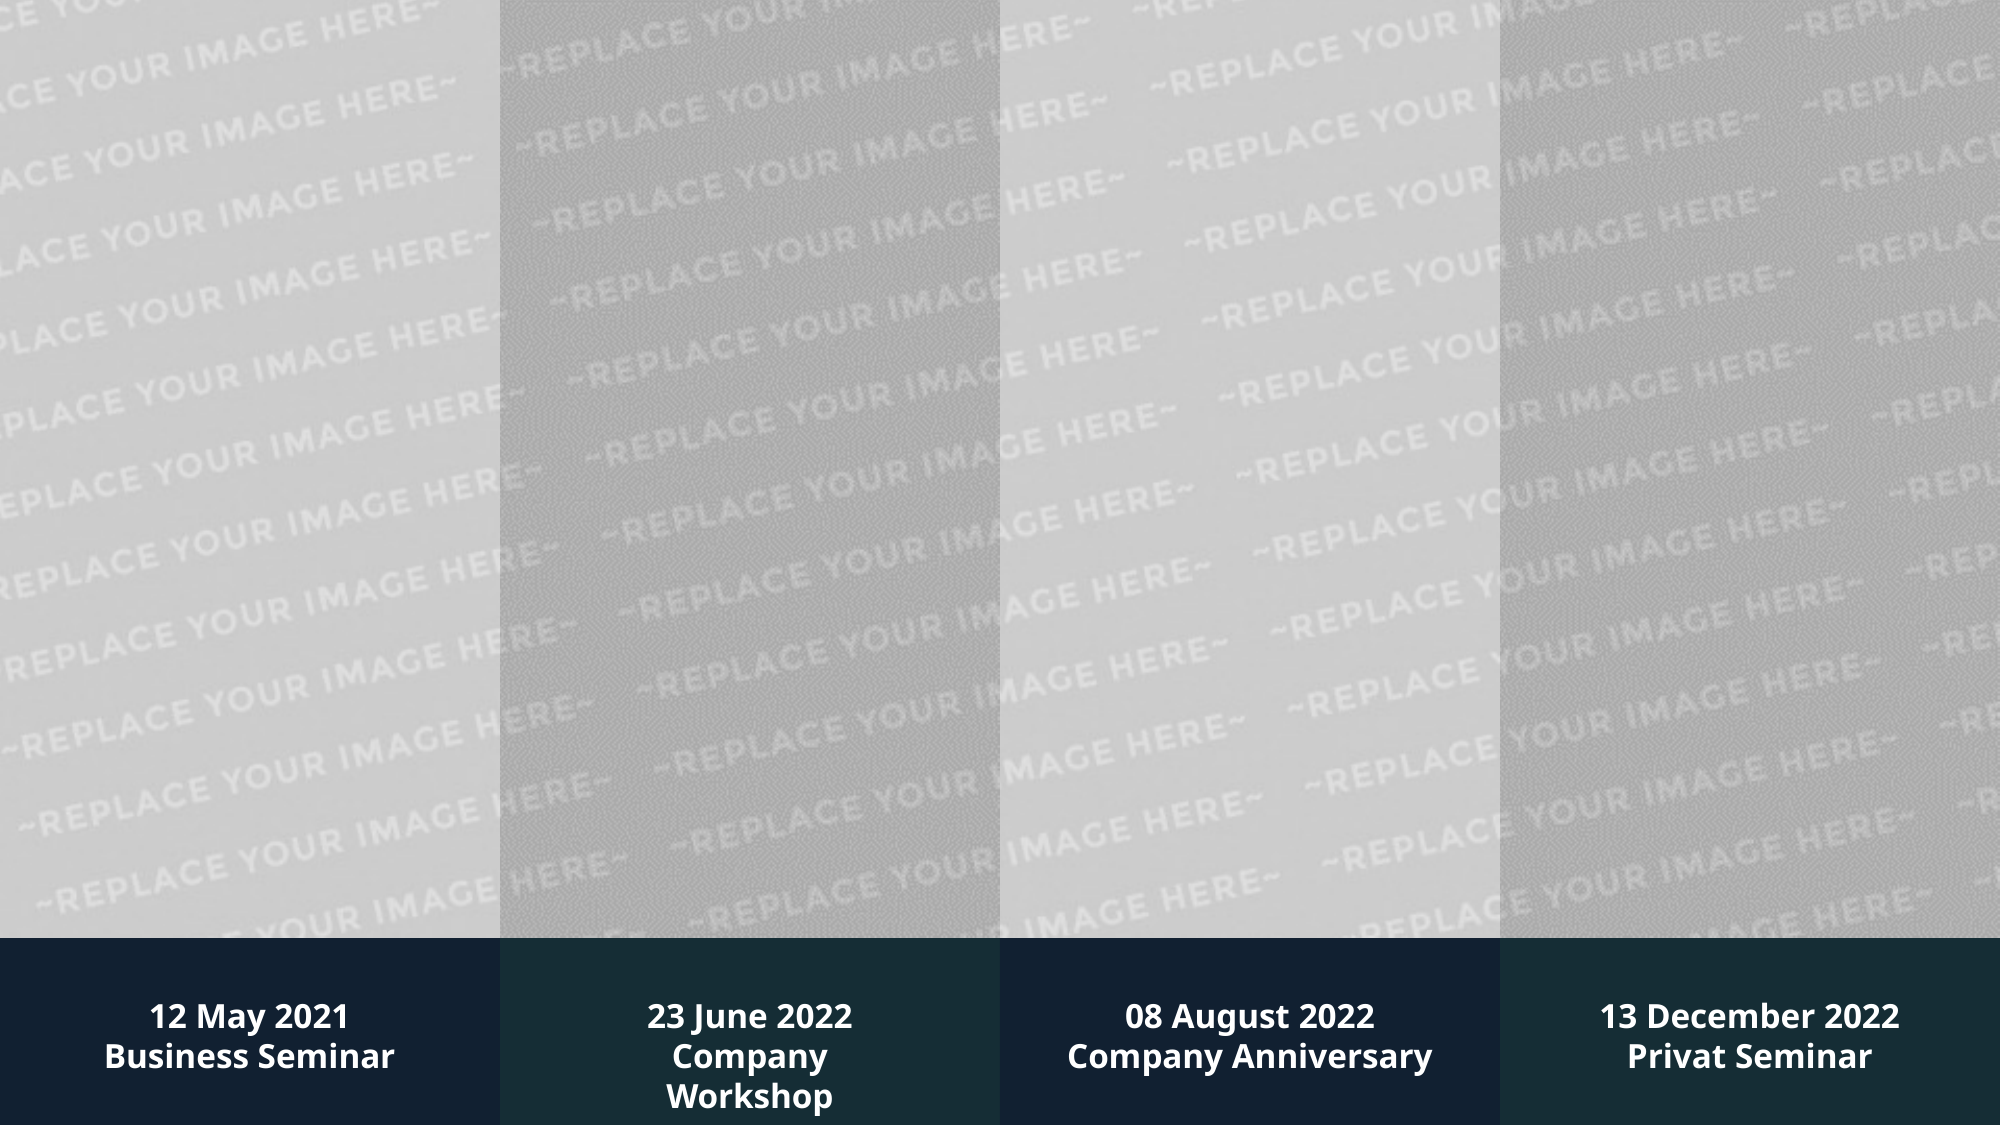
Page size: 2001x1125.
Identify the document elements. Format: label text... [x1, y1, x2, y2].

text_box [0, 938, 499, 1125]
text_box 12 May 2021 Business Seminar [83, 987, 417, 1083]
text_box 13 December 2022 Privat Seminar [1583, 987, 1917, 1083]
text_box [1499, 938, 2000, 1125]
text_box [999, 938, 1499, 1125]
picture [0, 0, 2000, 938]
text_box [499, 938, 999, 1125]
text_box 23 June 2022 Company Workshop [583, 987, 917, 1123]
text_box 08 August 2022 Company Anniversary [1050, 987, 1450, 1083]
